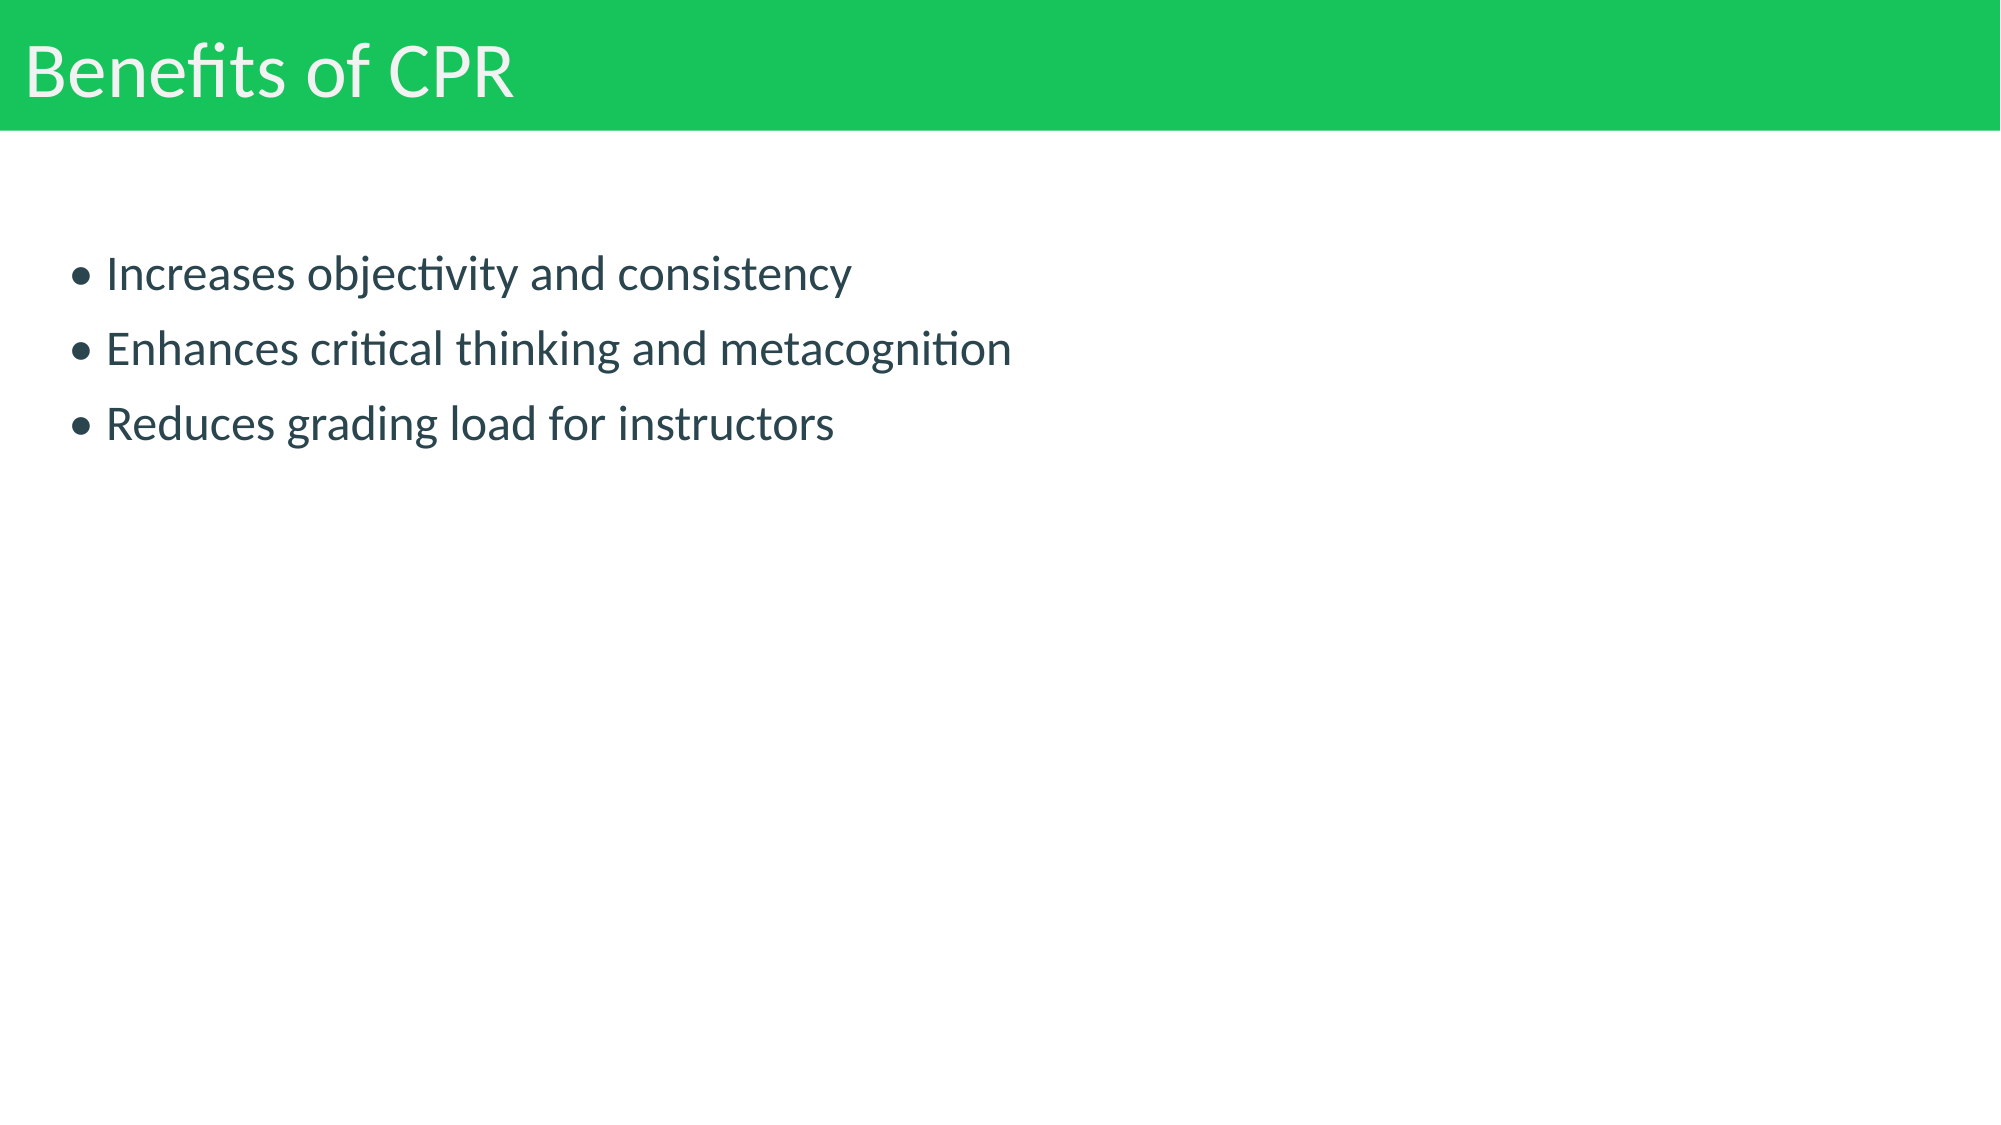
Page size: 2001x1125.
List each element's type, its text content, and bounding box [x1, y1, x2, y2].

title Benefits of CPR [16, 13, 1976, 131]
list • Increases objectivity and consistency • Enhances critical thinking and metacognition • Reduces grading load for instructors [16, 239, 1976, 1108]
